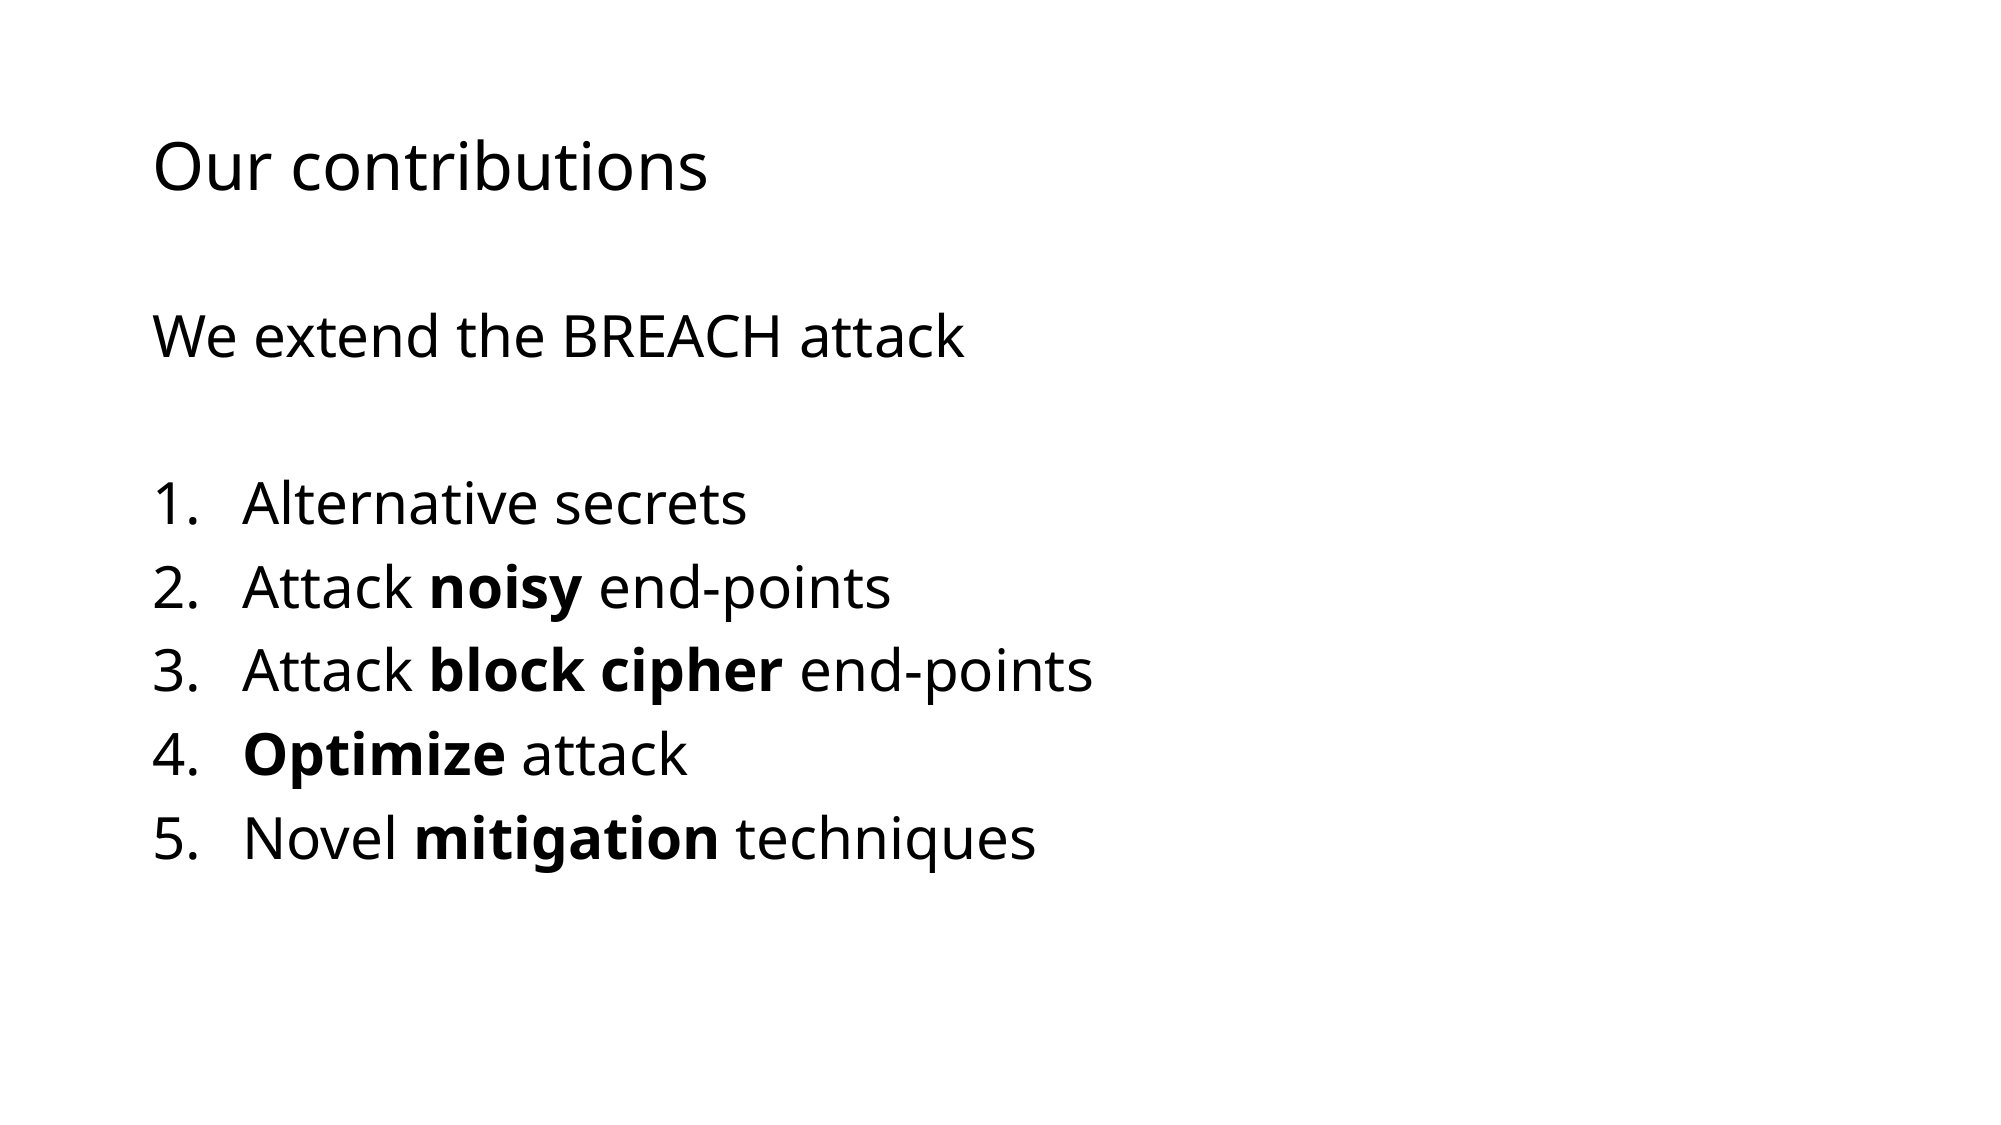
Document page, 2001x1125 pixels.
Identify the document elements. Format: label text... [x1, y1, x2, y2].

list We extend the BREACH attack Alternative secrets Attack noisy end-points Attack block cipher end-points Optimize attack Novel mitigation techniques [137, 299, 1863, 1014]
title Our contributions [137, 59, 1863, 278]
